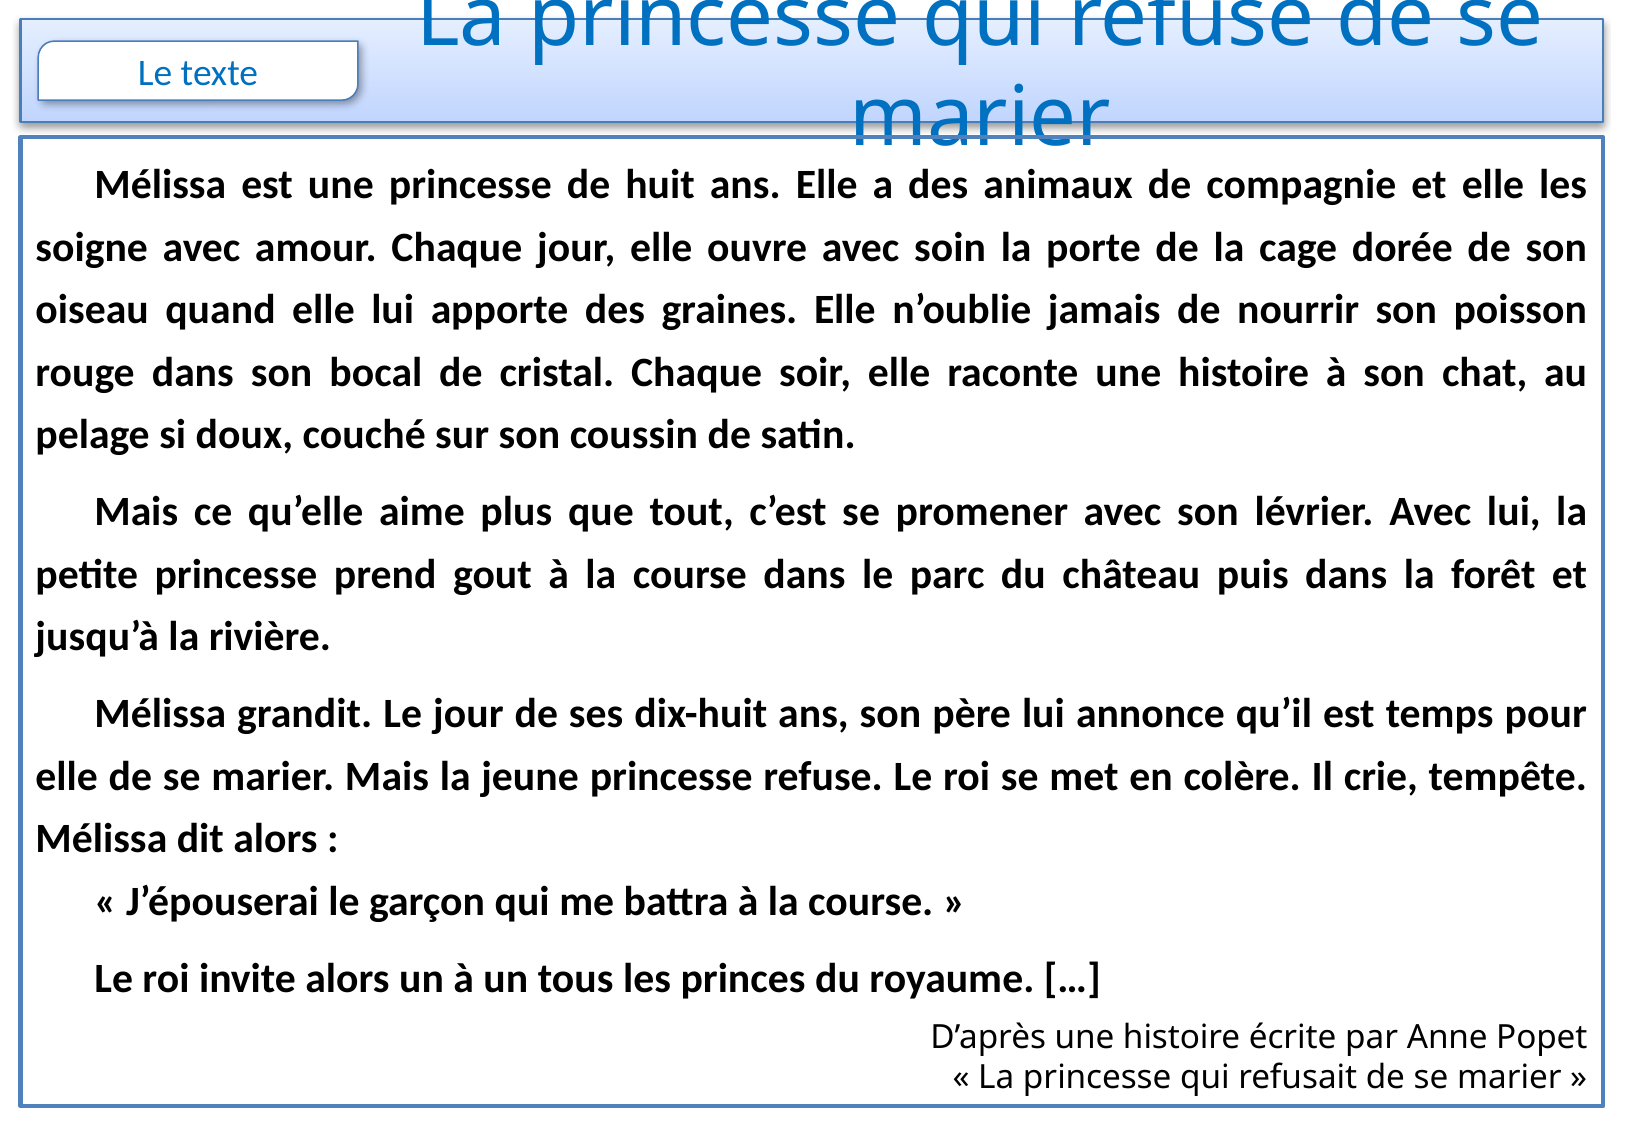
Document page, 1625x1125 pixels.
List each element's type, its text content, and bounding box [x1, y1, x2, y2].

list Mélissa est une princesse de huit ans. Elle a des animaux de compagnie et elle les soigne avec amour. Chaque jour, elle ouvre avec soin la porte de la cage dorée de son oiseau quand elle lui apporte des graines. Elle n’oublie jamais de nourrir son poisson rouge dans son bocal de cristal. Chaque soir, elle raconte une histoire à son chat, au pelage si doux, couché sur son coussin de satin. Mais ce qu’elle aime plus que tout, c’est se promener avec son lévrier. Avec lui, la petite princesse prend gout à la course dans le parc du château puis dans la forêt et jusqu’à la rivière. Mélissa grandit. Le jour de ses dix-huit ans, son père lui annonce qu’il est temps pour elle de se marier. Mais la jeune princesse refuse. Le roi se met en colère. Il crie, tempête. Mélissa dit alors : « J’épouserai le garçon qui me battra à la course. » Le roi invite alors un à un tous les princes du royaume. […] D’après une histoire écrite par Anne Popet « La princesse qui refusait de se marier » [18, 135, 1605, 1108]
title La princesse qui refuse de se marier [357, 4, 1604, 120]
